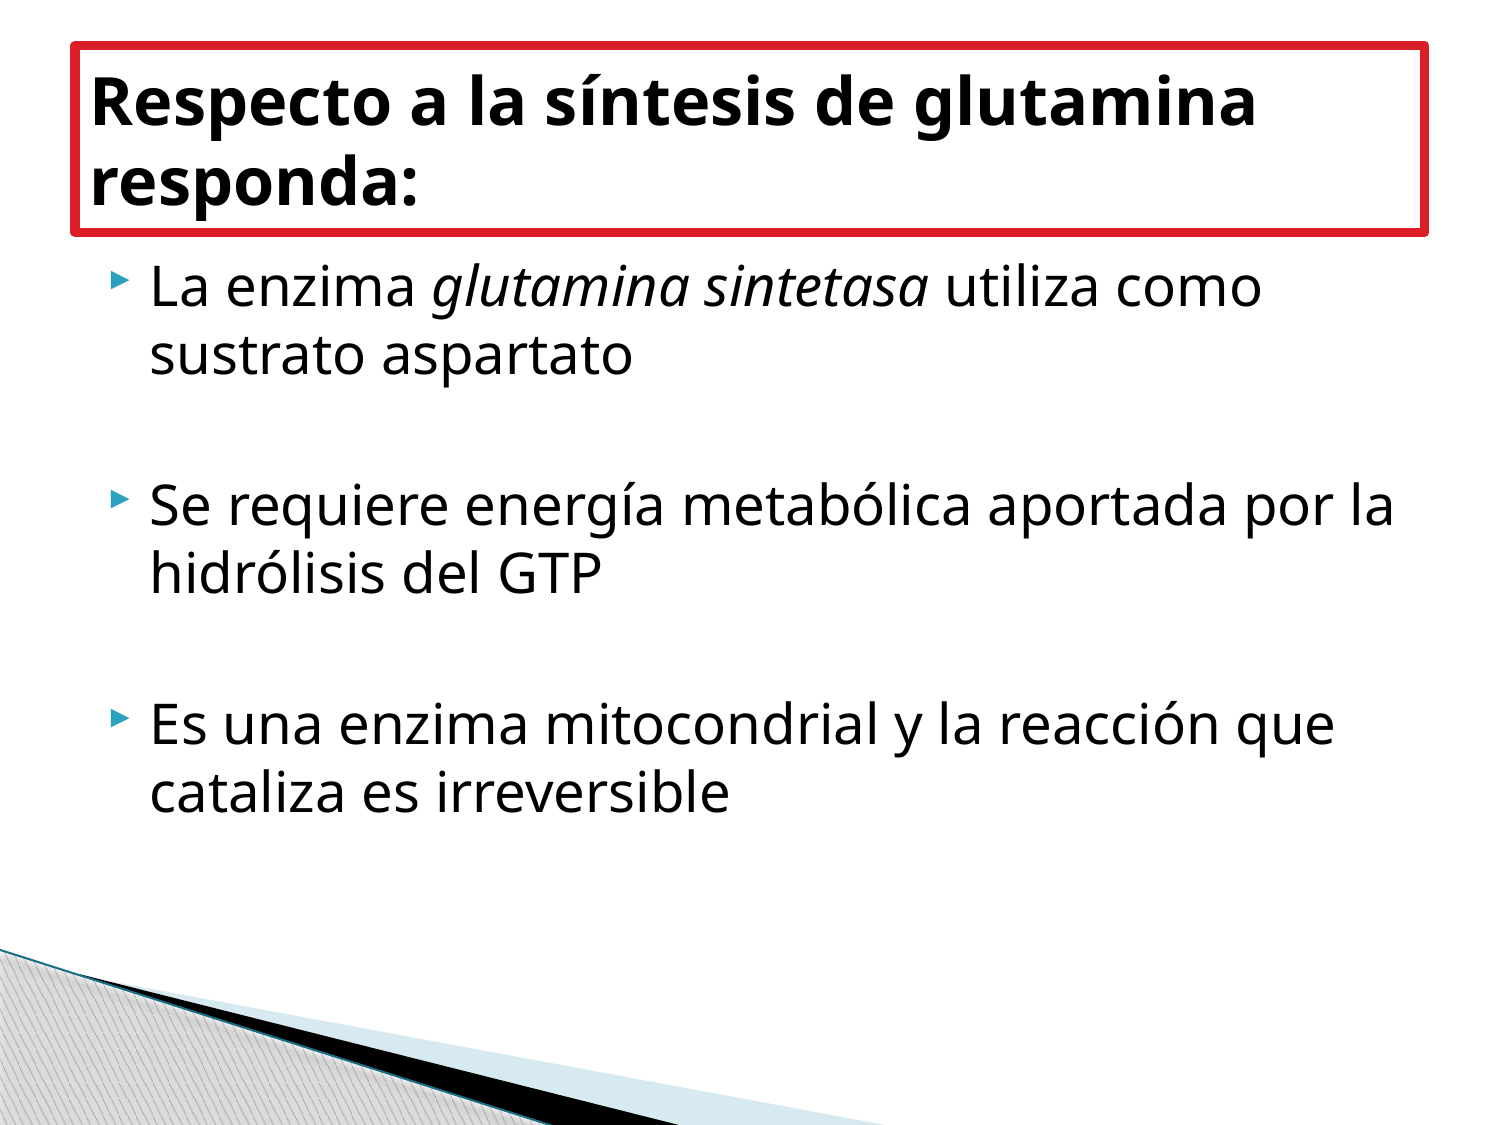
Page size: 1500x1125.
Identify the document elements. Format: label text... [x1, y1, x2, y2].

list La enzima glutamina sintetasa utiliza como sustrato aspartato Se requiere energía metabólica aportada por la hidrólisis del GTP Es una enzima mitocondrial y la reacción que cataliza es irreversible [75, 243, 1425, 986]
title Respecto a la síntesis de glutamina responda: [70, 41, 1429, 237]
